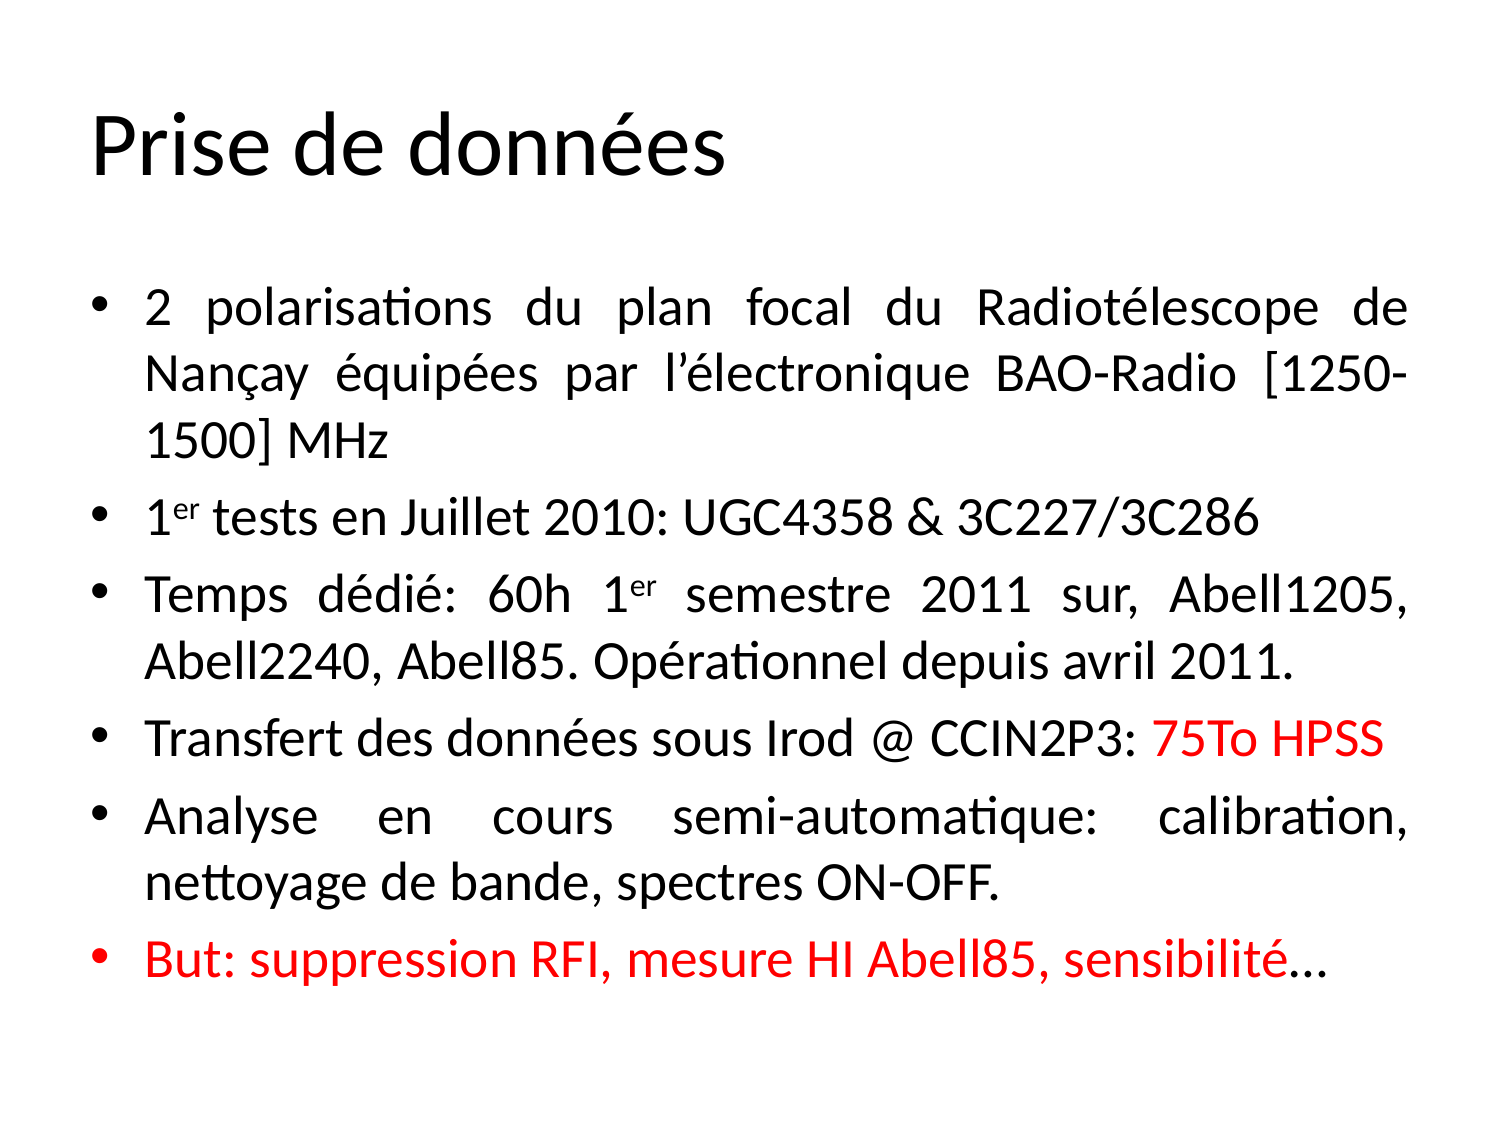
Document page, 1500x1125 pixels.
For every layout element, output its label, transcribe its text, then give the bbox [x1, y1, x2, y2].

title Prise de données [75, 45, 1425, 233]
list 2 polarisations du plan focal du Radiotélescope de Nançay équipées par l’électronique BAO-Radio [1250-1500] MHz 1er tests en Juillet 2010: UGC4358 & 3C227/3C286 Temps dédié: 60h 1er semestre 2011 sur, Abell1205, Abell2240, Abell85. Opérationnel depuis avril 2011. Transfert des données sous Irod @ CCIN2P3: 75To HPSS Analyse en cours semi-automatique: calibration, nettoyage de bande, spectres ON-OFF. But: suppression RFI, mesure HI Abell85, sensibilité… [75, 262, 1425, 1005]
